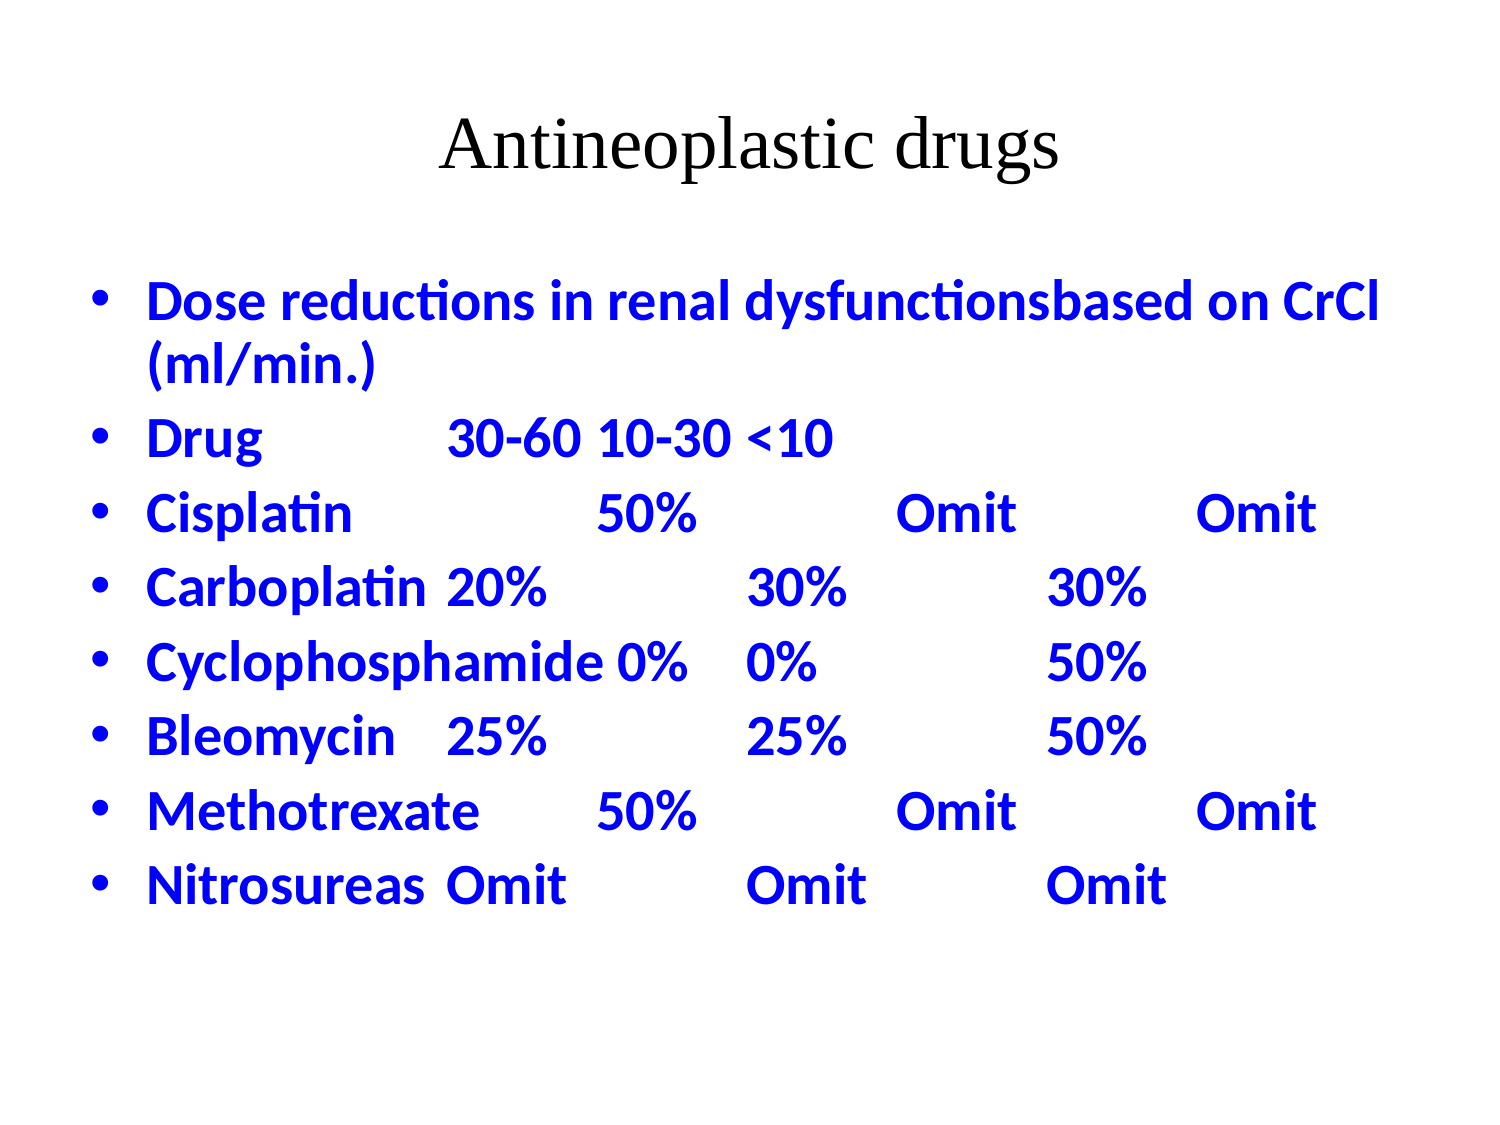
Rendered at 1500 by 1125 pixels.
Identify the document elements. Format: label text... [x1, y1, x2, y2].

title Antineoplastic drugs [75, 45, 1425, 233]
list Dose reductions in renal dysfunctionsbased on CrCl (ml/min.) Drug 30-60 10-30 <10 Cisplatin 50% Omit Omit Carboplatin 20% 30% 30% Cyclophosphamide 0% 0% 50% Bleomycin 25% 25% 50% Methotrexate 50% Omit Omit Nitrosureas Omit Omit Omit [75, 262, 1425, 1005]
